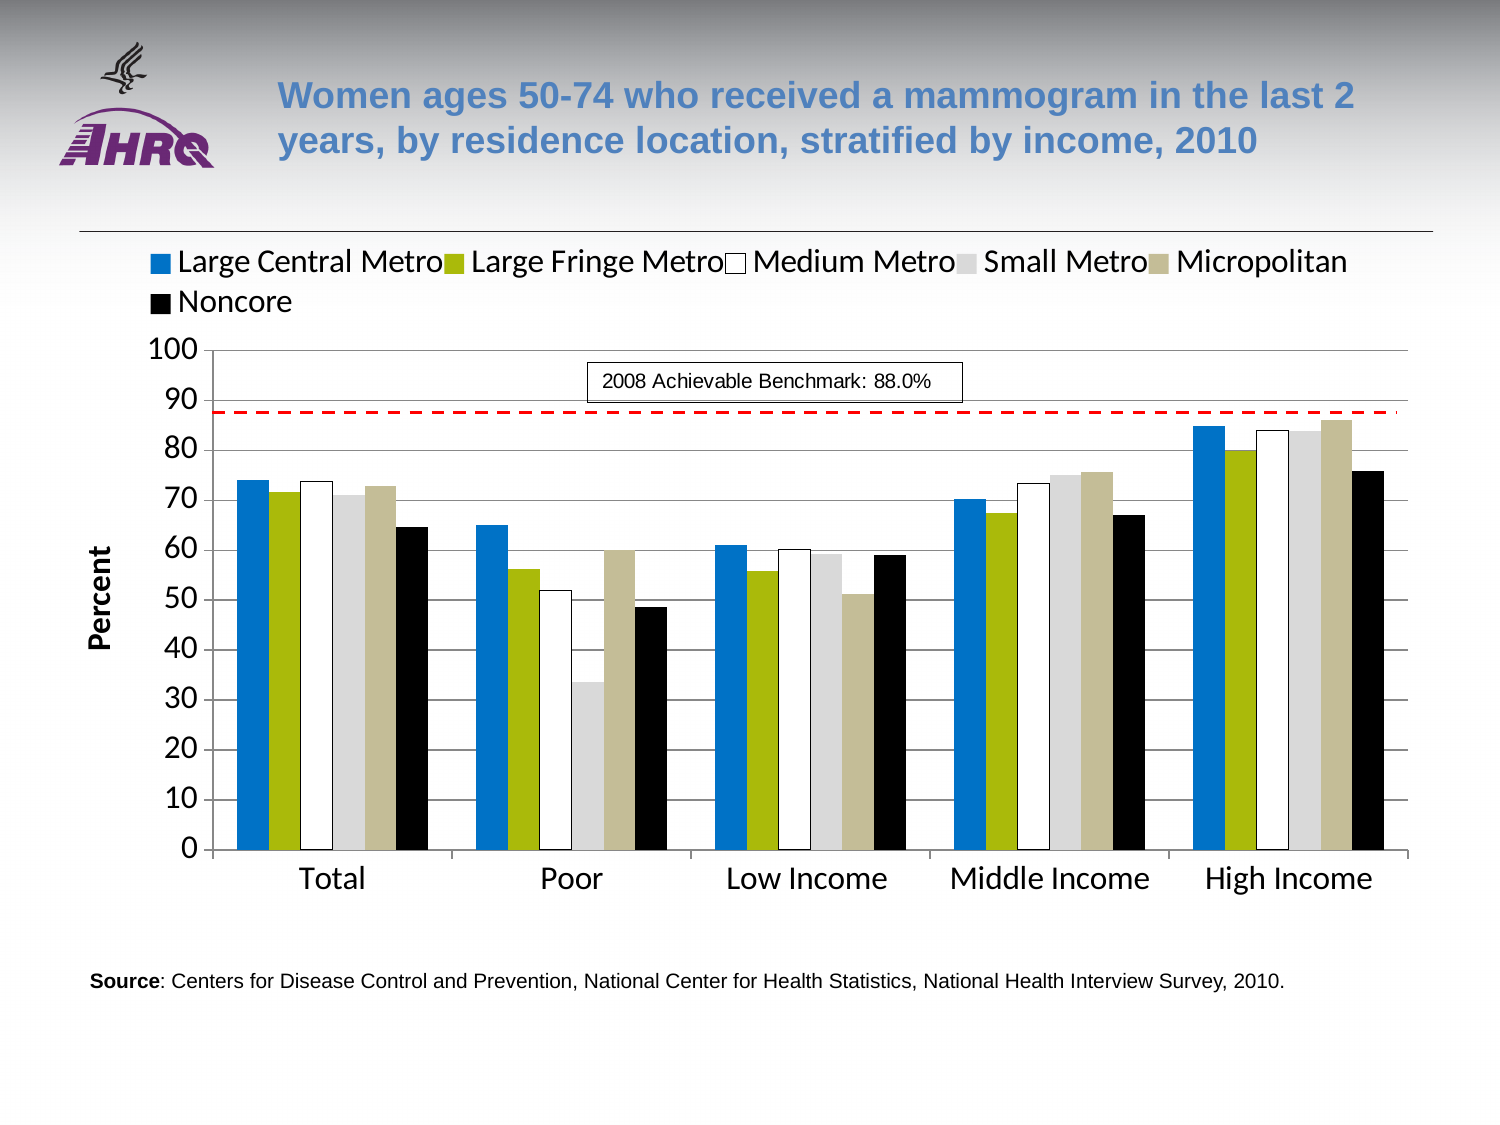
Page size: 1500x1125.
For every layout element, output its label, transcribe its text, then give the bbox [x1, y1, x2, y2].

picture [0, 0, 1500, 1125]
text_box Source: Centers for Disease Control and Prevention, National Center for Health Statistics, National Health Interview Survey, 2010. [74, 960, 1425, 1000]
chart [74, 239, 1426, 916]
title Women ages 50-74 who received a mammogram in the last 2 years, by residence location, stratified by income, 2010 [262, 45, 1425, 188]
